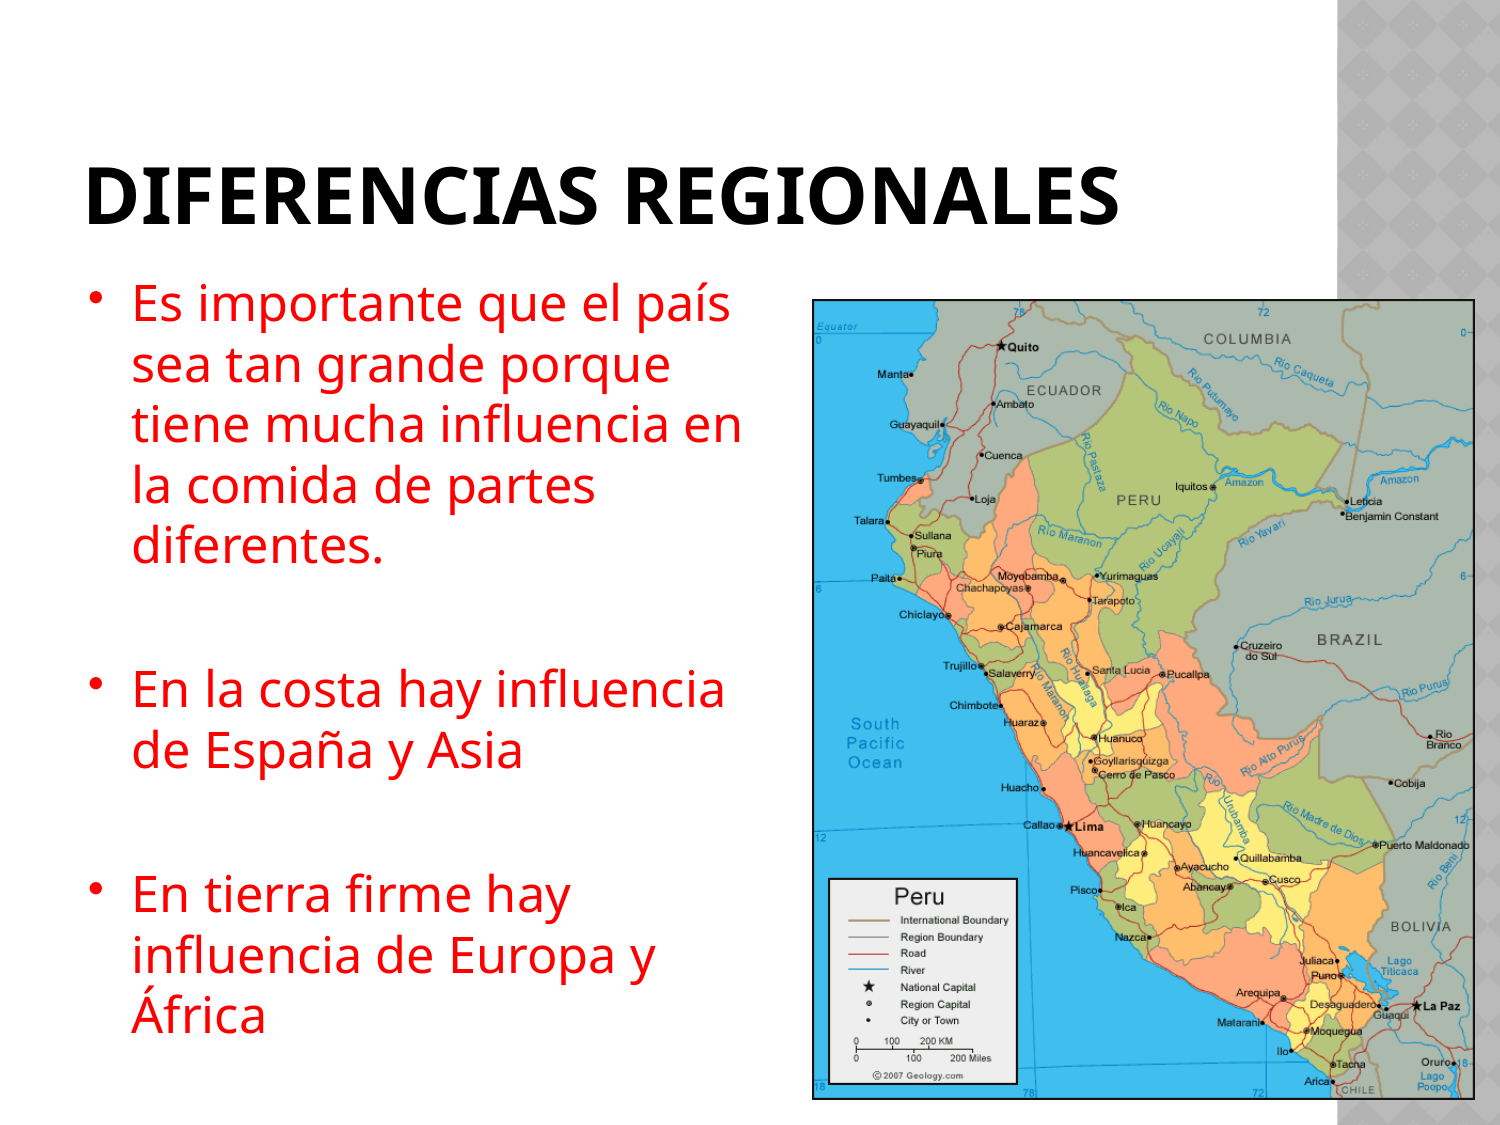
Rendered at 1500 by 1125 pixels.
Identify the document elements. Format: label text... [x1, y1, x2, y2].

picture [812, 299, 1476, 1101]
list Es importante que el país sea tan grande porque tiene mucha influencia en la comida de partes diferentes. En la costa hay influencia de España y Asia En tierra firme hay influencia de Europa y África [75, 264, 813, 1059]
title Diferencias Regionales [75, 52, 1263, 240]
